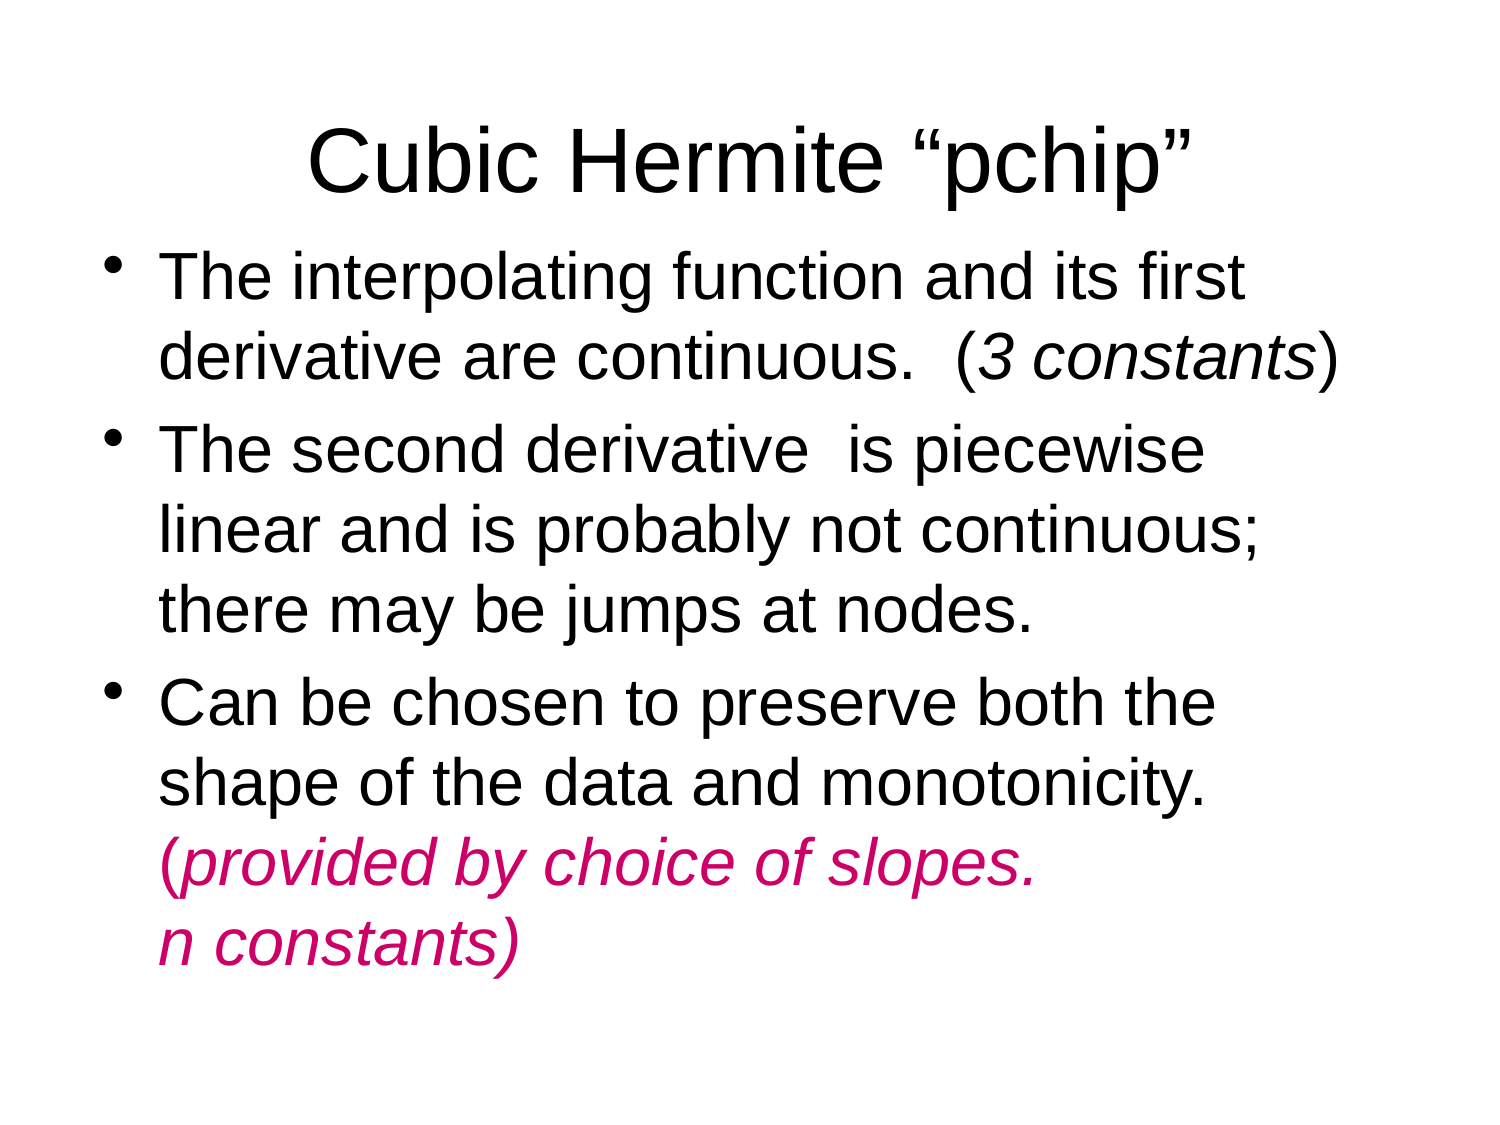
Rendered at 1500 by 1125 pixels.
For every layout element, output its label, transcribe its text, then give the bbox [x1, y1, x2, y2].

list The interpolating function and its first derivative are continuous. (3 constants) The second derivative is piecewise linear and is probably not continuous; there may be jumps at nodes. Can be chosen to preserve both the shape of the data and monotonicity. (provided by choice of slopes. n constants) [87, 224, 1401, 976]
title Cubic Hermite “pchip” [112, 62, 1388, 224]
